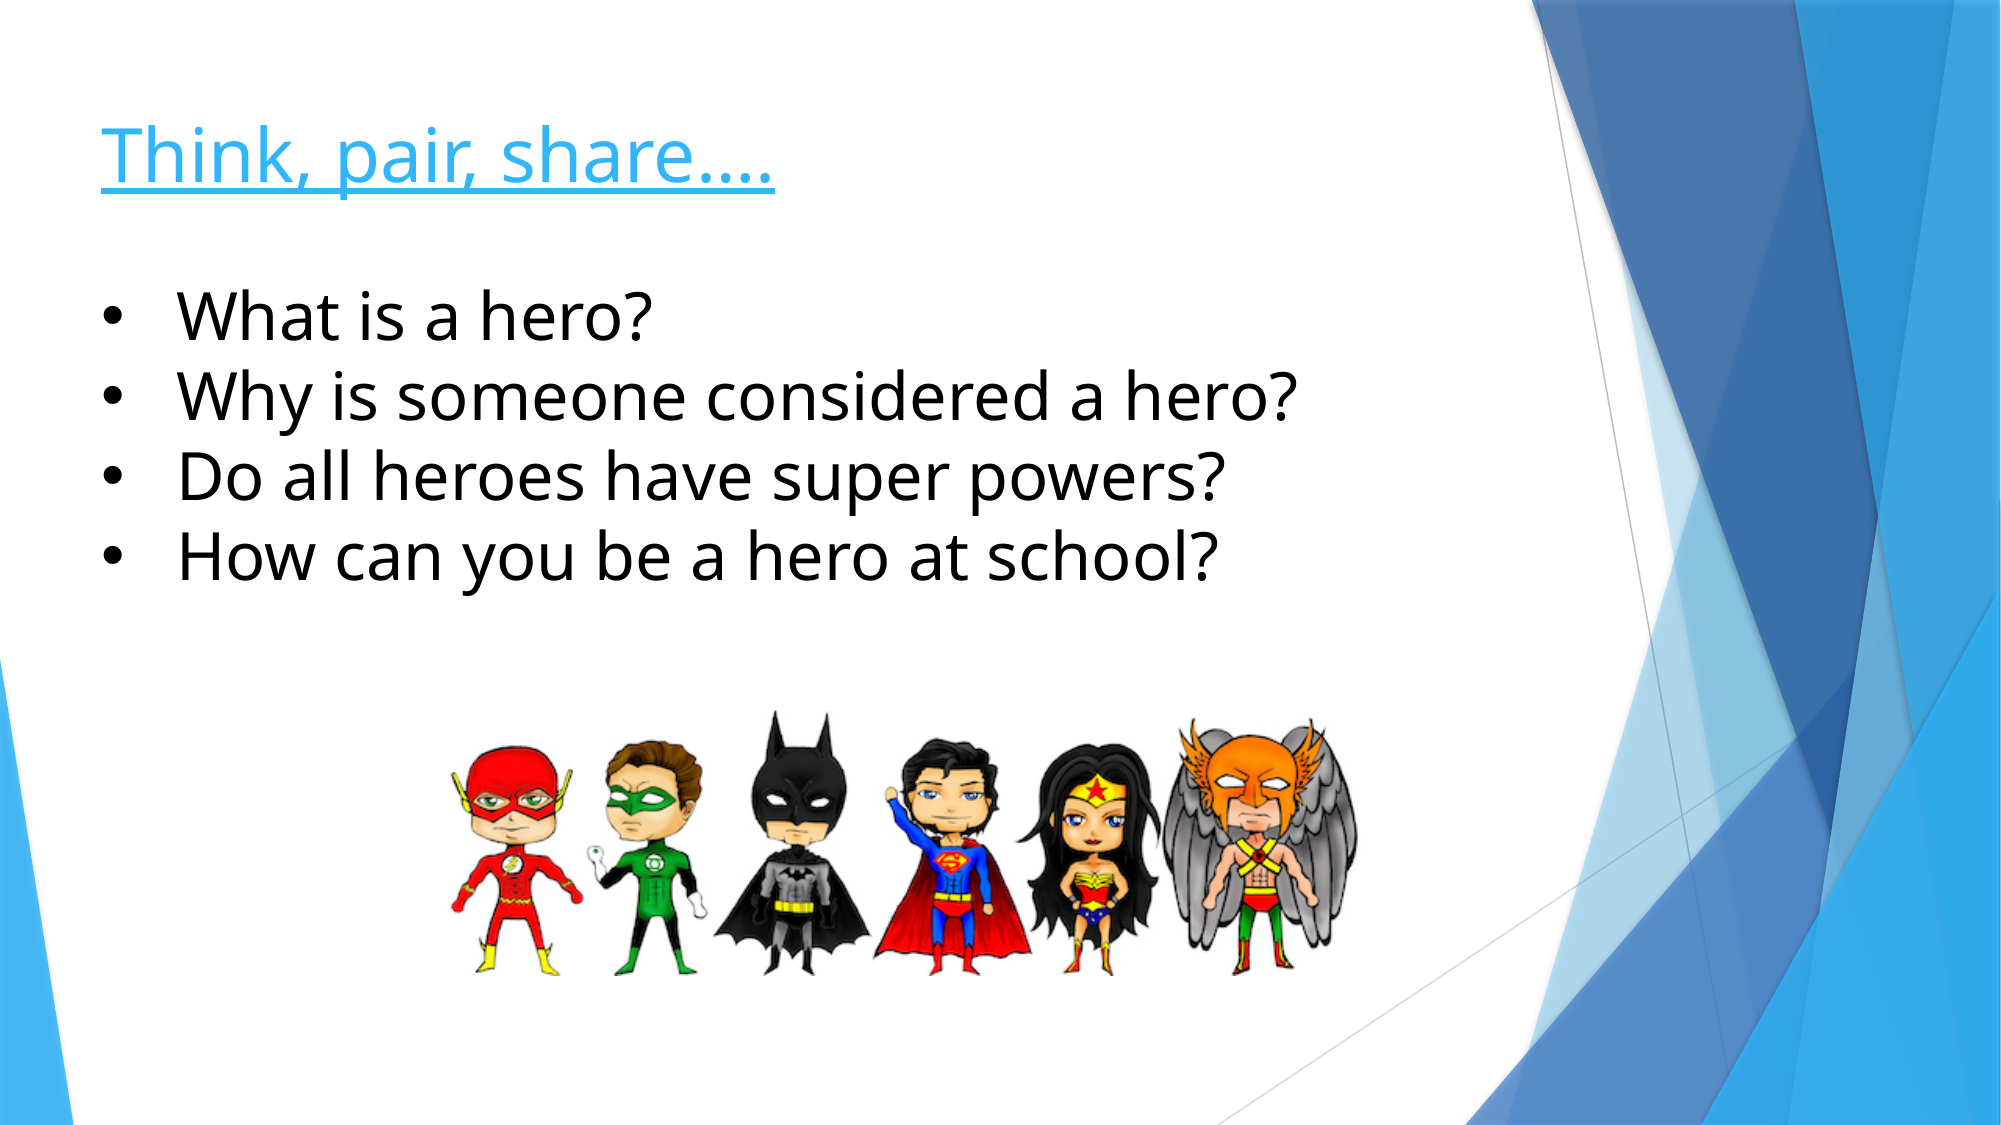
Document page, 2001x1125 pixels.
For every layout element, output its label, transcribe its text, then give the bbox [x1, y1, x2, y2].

title Think, pair, share…. [86, 99, 1497, 267]
text_box What is a hero? Why is someone considered a hero? Do all heroes have super powers? How can you be a hero at school? [86, 266, 1417, 602]
picture [436, 709, 1376, 977]
